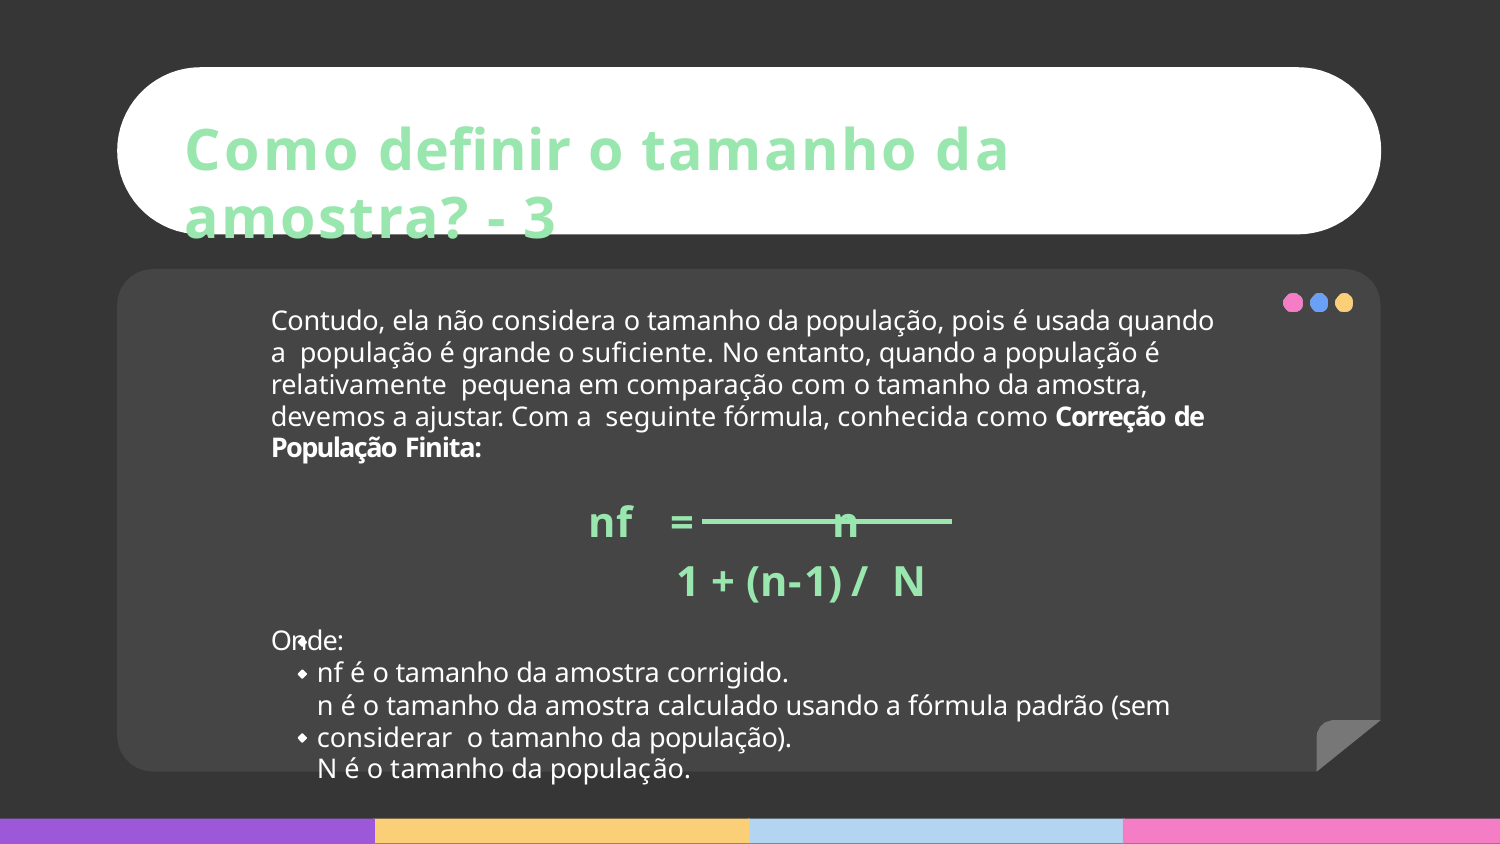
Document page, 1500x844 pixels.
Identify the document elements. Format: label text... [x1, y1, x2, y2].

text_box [116, 268, 1383, 774]
title Como definir o tamanho da amostra? - 3 [182, 110, 1311, 254]
text_box [117, 67, 1382, 234]
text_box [0, 818, 1500, 844]
